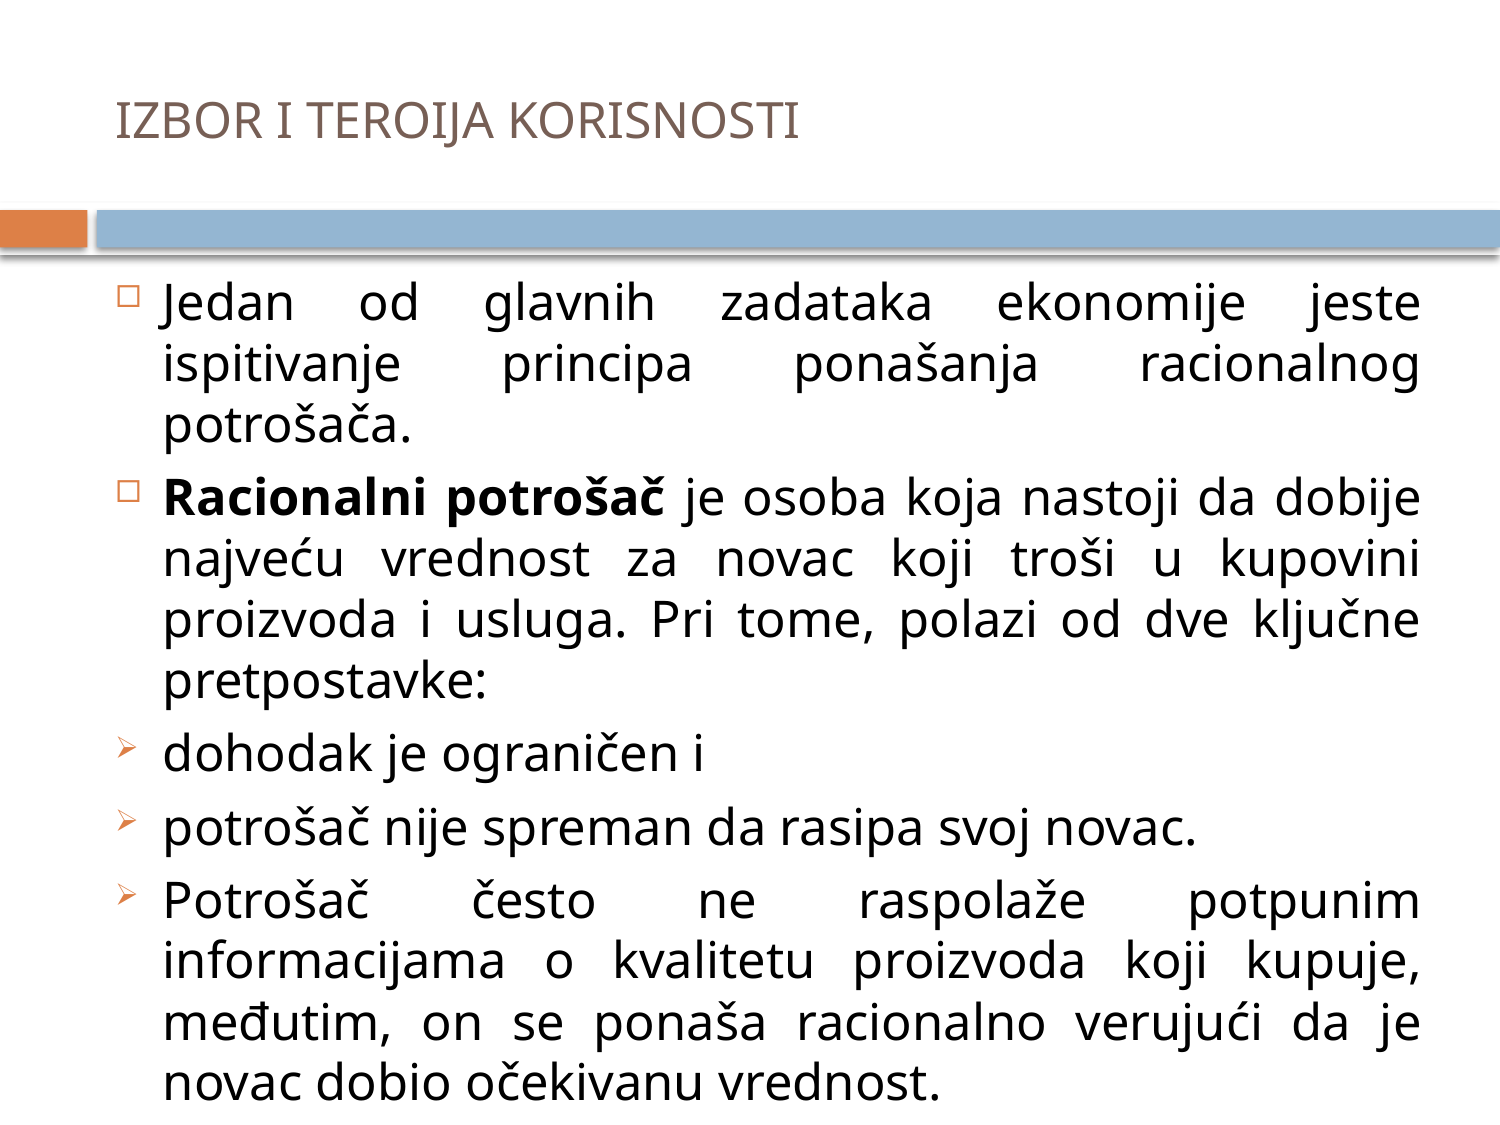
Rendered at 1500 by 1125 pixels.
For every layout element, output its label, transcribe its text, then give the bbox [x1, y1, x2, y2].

list Jedan od glavnih zadataka ekonomije jeste ispitivanje principa ponašanja racionalnog potrošača. Racionalni potrošač je osoba koja nastoji da dobije najveću vrednost za novac koji troši u kupovini proizvoda i usluga. Pri tome, polazi od dve ključne pretpostavke: dohodak je ograničen i potrošač nije spreman da rasipa svoj novac. Potrošač često ne raspolaže potpunim informacijama o kvalitetu proizvoda koji kupuje, međutim, on se ponaša racionalno verujući da je novac dobio očekivanu vrednost. [100, 262, 1438, 1125]
title IZBOR I TEROIJA KORISNOSTI [100, 37, 1438, 200]
